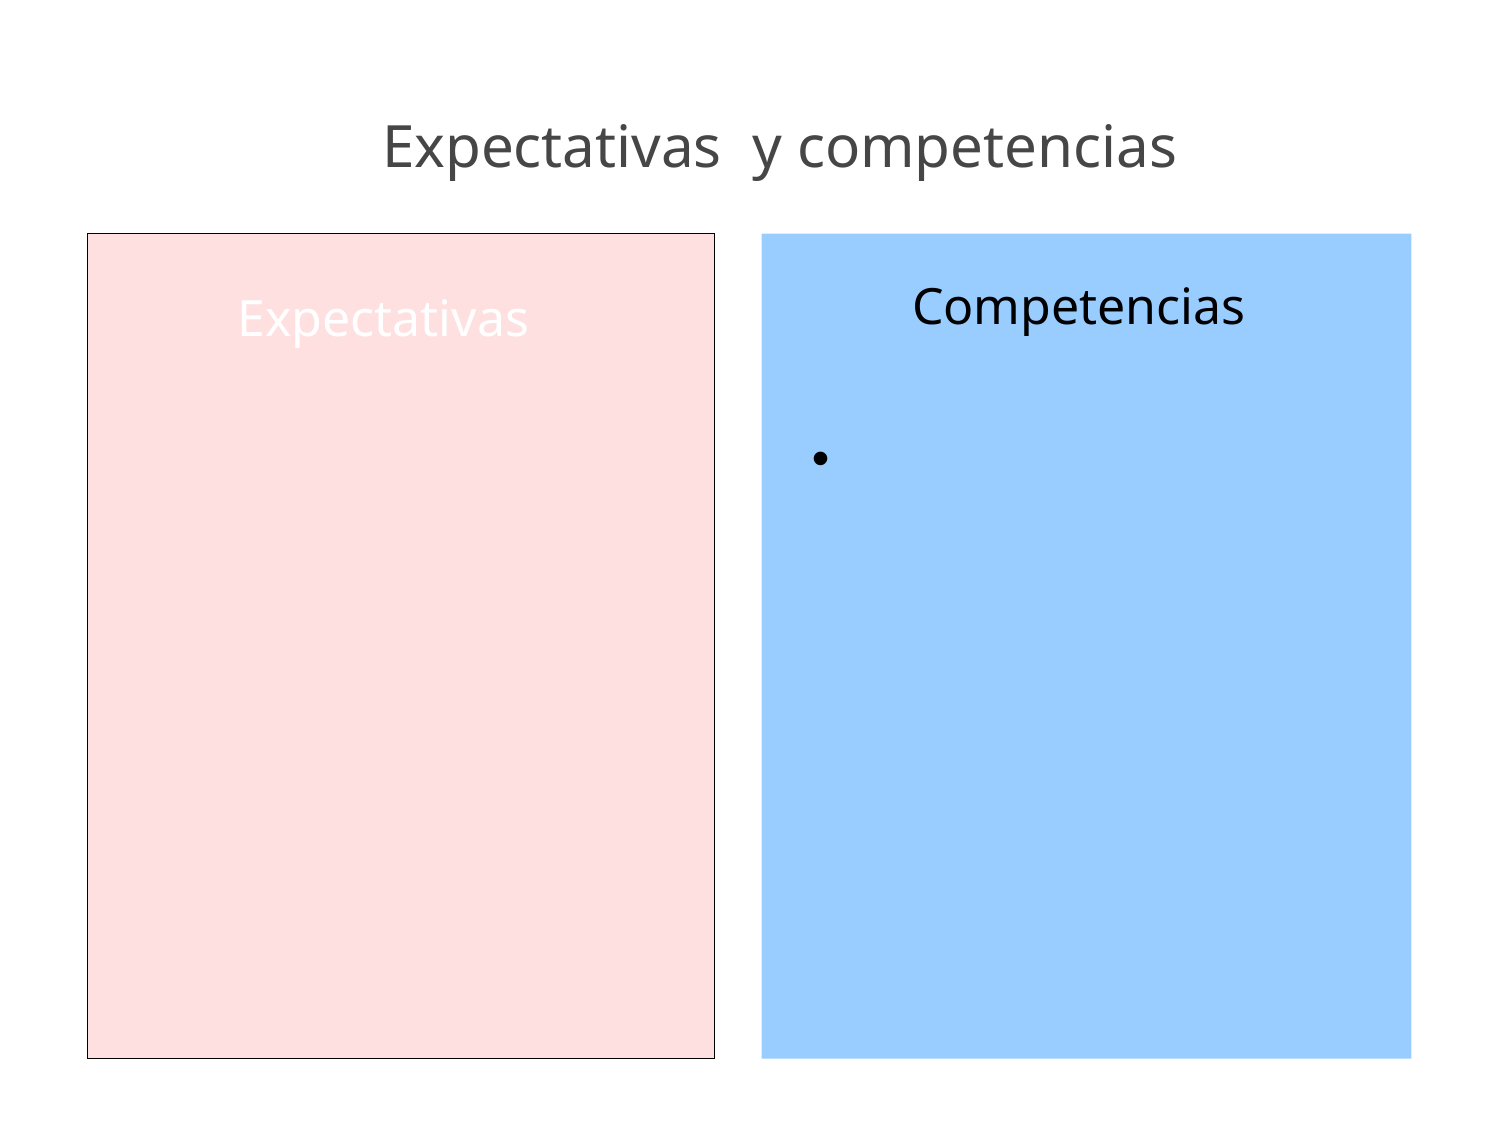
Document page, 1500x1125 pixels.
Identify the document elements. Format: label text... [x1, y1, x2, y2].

text_box Expectativas [171, 278, 597, 354]
text_box [797, 420, 1360, 496]
text_box [87, 233, 715, 1059]
text_box [761, 233, 1412, 1059]
text_box Expectativas y competencias [159, 101, 1400, 187]
text_box Competencias [891, 267, 1267, 342]
